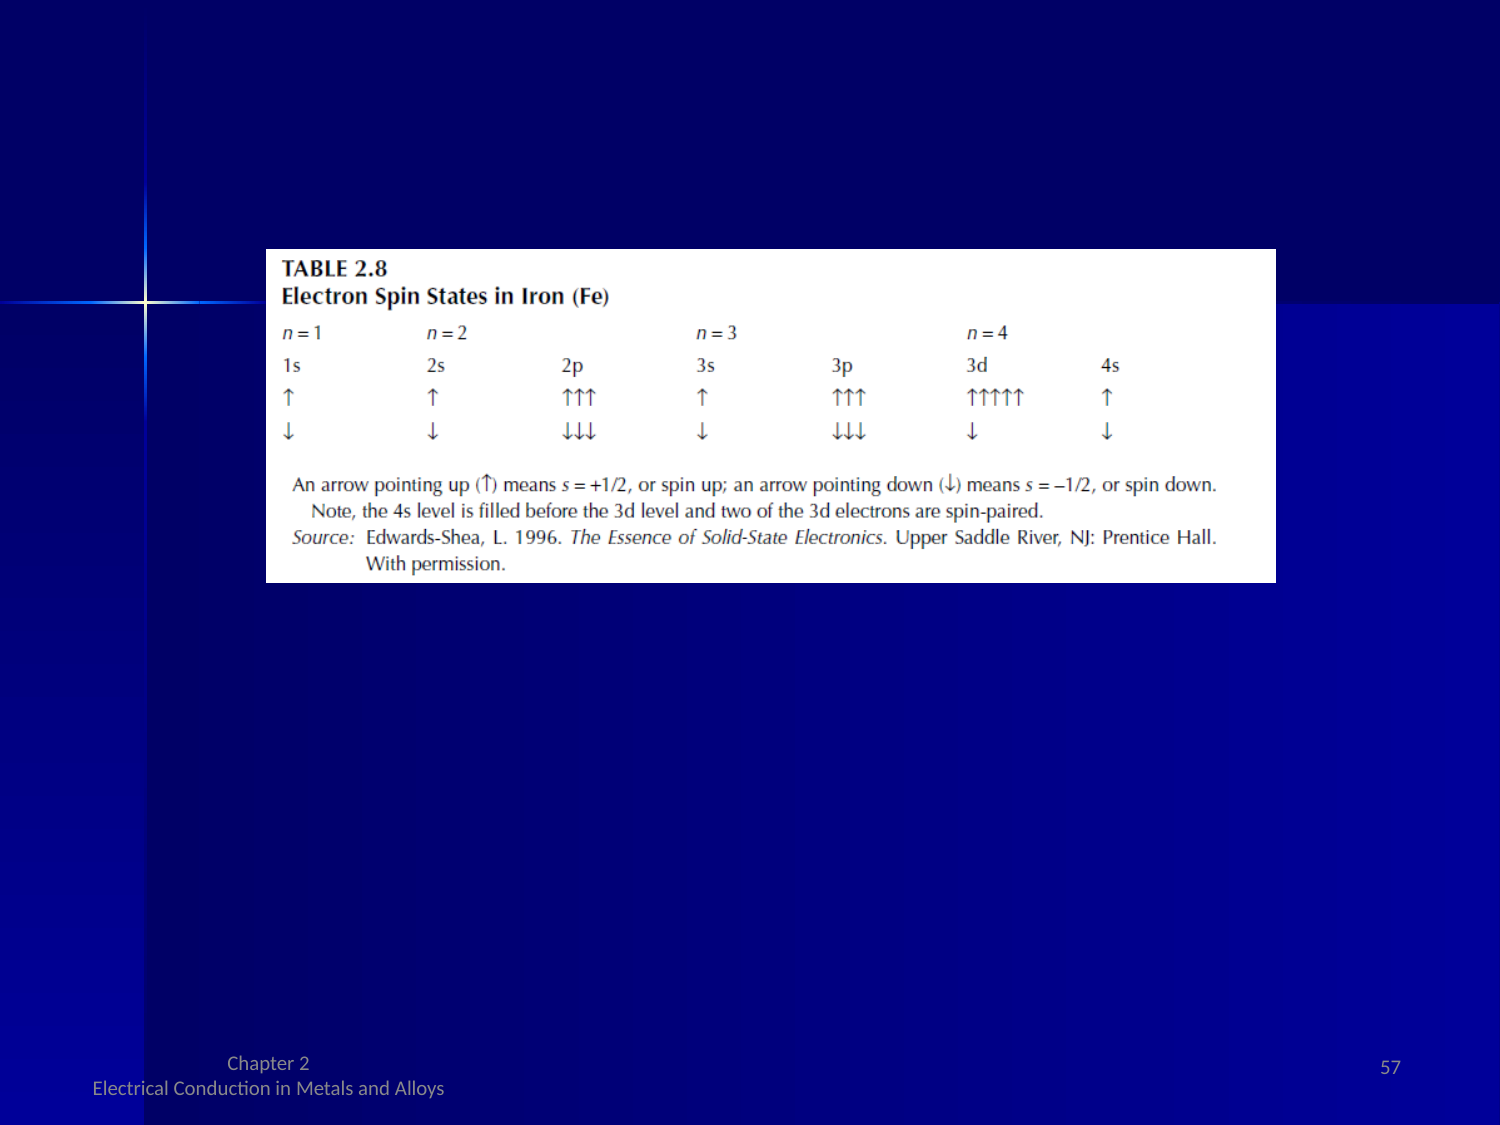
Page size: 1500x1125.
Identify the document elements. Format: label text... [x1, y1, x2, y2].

slide_number Chapter 2 Electrical Conduction in Metals and Alloys [74, 1037, 463, 1113]
picture [265, 249, 1276, 583]
